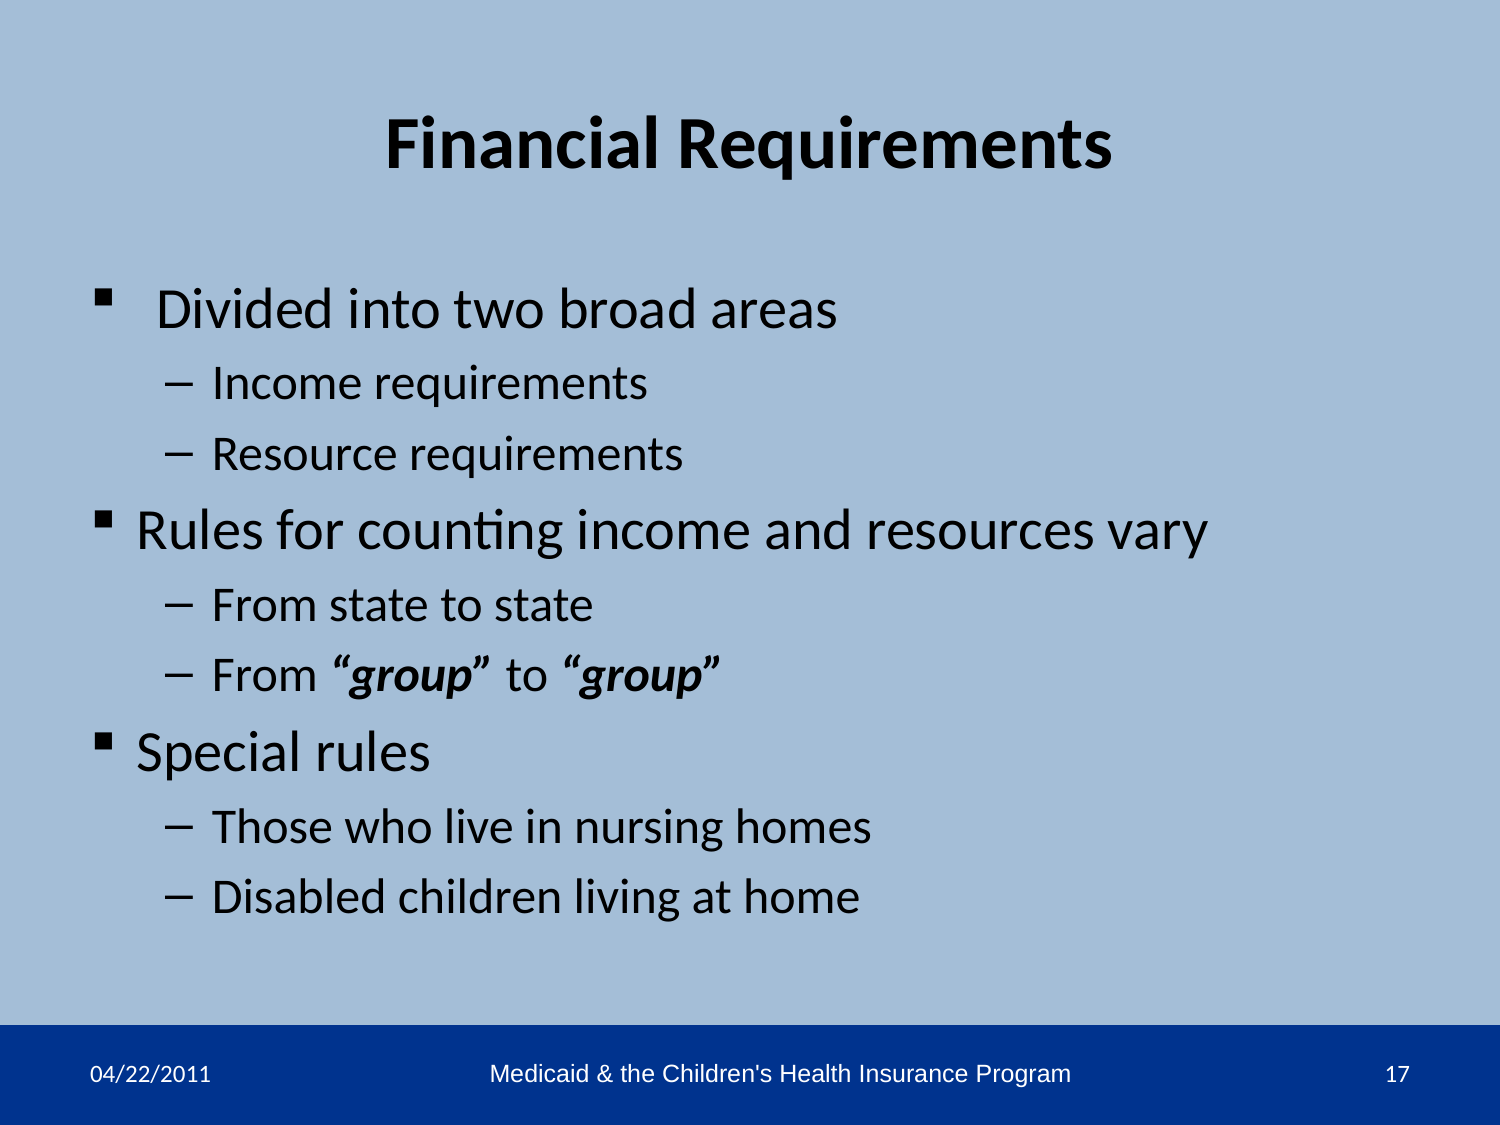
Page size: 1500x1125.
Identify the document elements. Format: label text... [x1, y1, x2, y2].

slide_number 17 [1275, 1042, 1425, 1103]
title Financial Requirements [74, 44, 1426, 233]
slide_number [75, 1042, 287, 1103]
footer Medicaid & the Children's Health Insurance Program [287, 1042, 1275, 1103]
list Divided into two broad areas Income requirements Resource requirements Rules for counting income and resources vary From state to state From “group” to “group” Special rules Those who live in nursing homes Disabled children living at home [74, 262, 1426, 1006]
